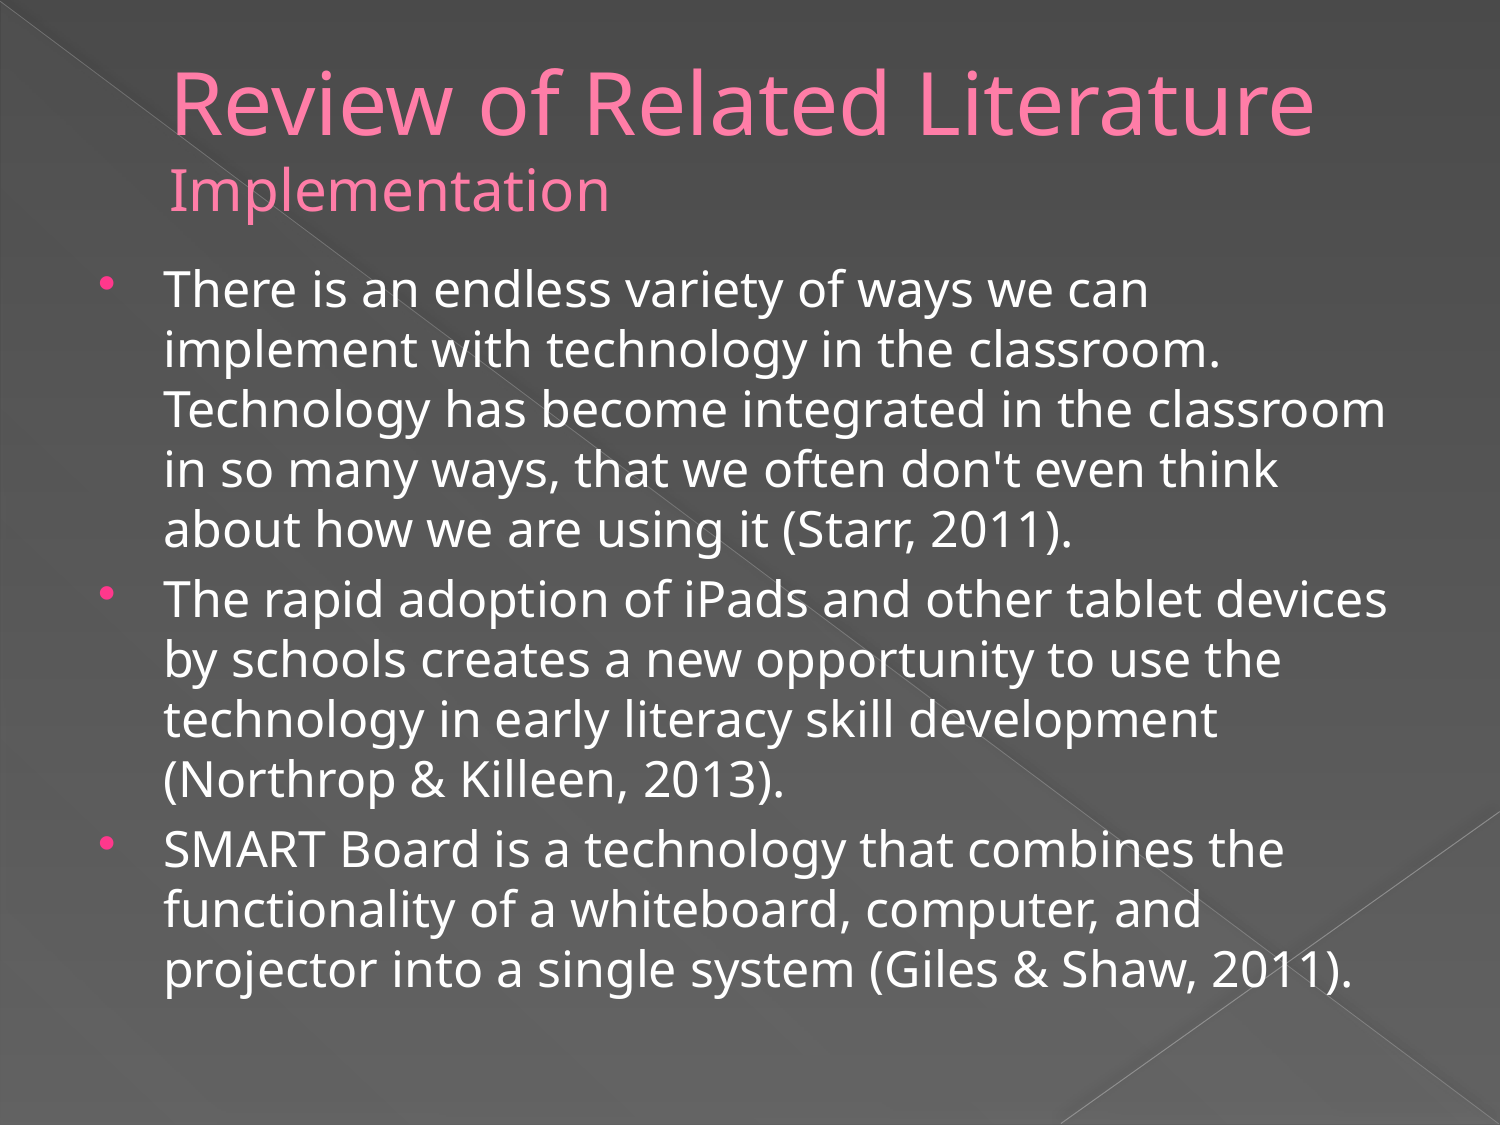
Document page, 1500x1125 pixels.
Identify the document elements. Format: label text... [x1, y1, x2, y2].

title Review of Related Literature Implementation [75, 21, 1425, 250]
list There is an endless variety of ways we can implement with technology in the classroom. Technology has become integrated in the classroom in so many ways, that we often don't even think about how we are using it (Starr, 2011). The rapid adoption of iPads and other tablet devices by schools creates a new opportunity to use the technology in early literacy skill development (Northrop & Killeen, 2013). SMART Board is a technology that combines the functionality of a whiteboard, computer, and projector into a single system (Giles & Shaw, 2011). [75, 250, 1425, 1059]
